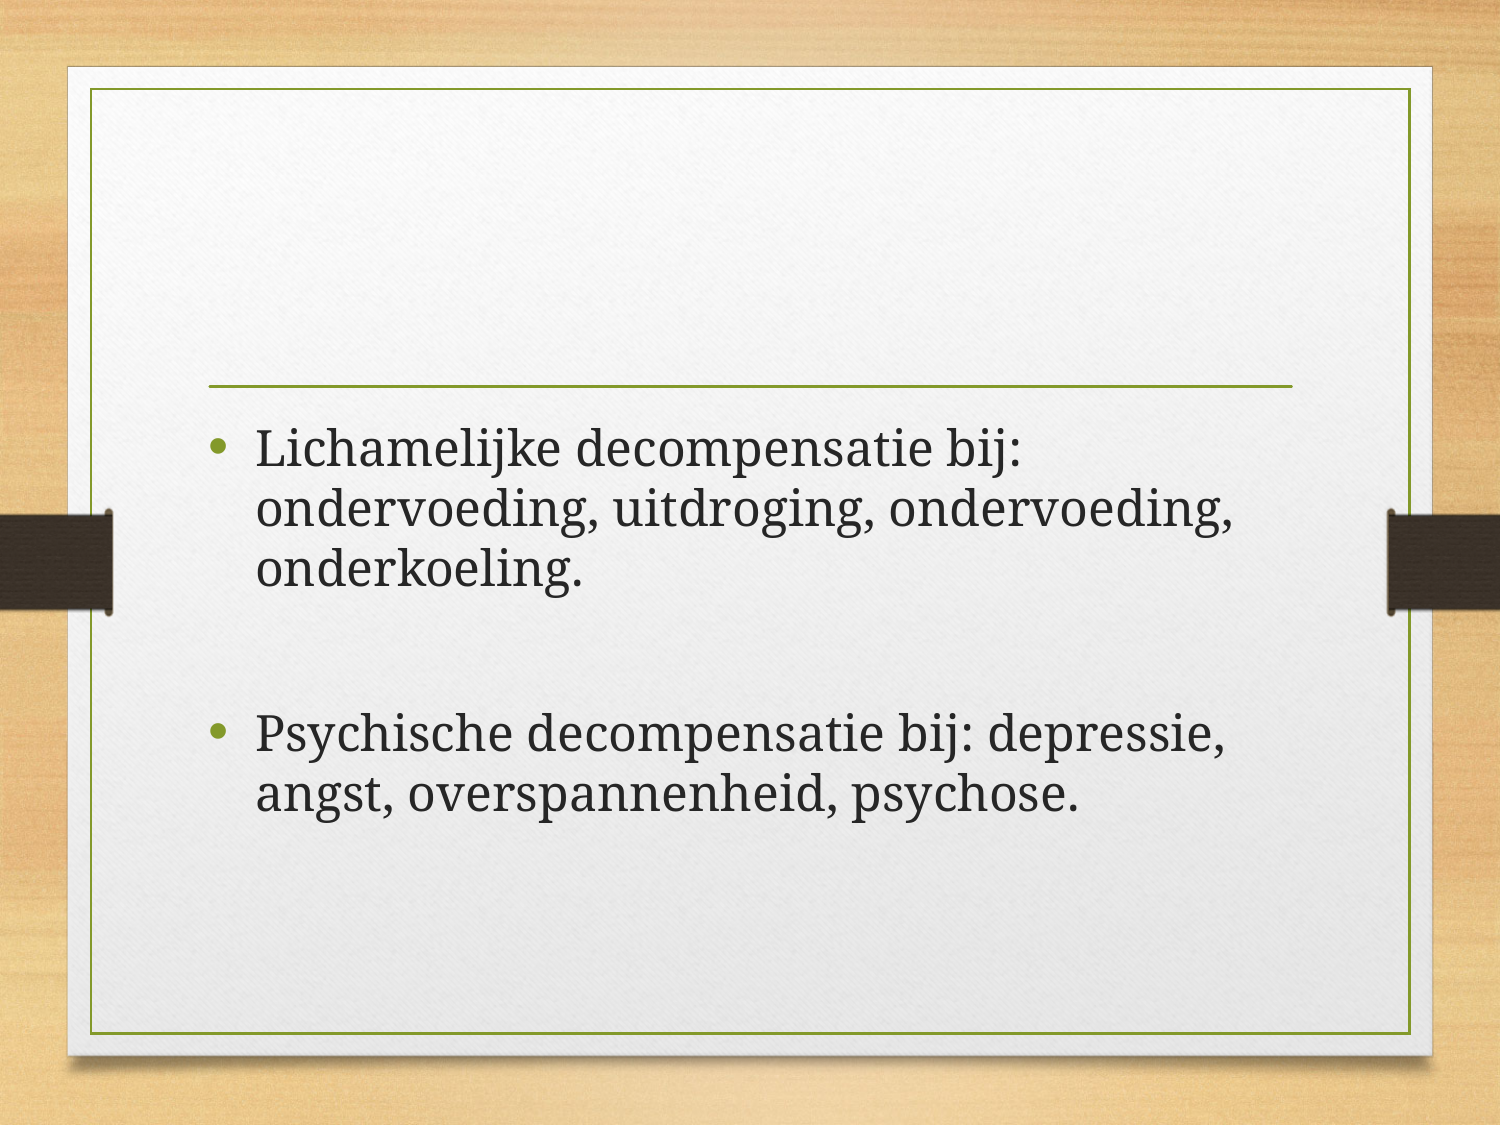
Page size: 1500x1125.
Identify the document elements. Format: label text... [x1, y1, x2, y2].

picture [0, 0, 1500, 1125]
list Lichamelijke decompensatie bij: ondervoeding, uitdroging, ondervoeding, onderkoeling. Psychische decompensatie bij: depressie, angst, overspannenheid, psychose. [193, 408, 1309, 974]
